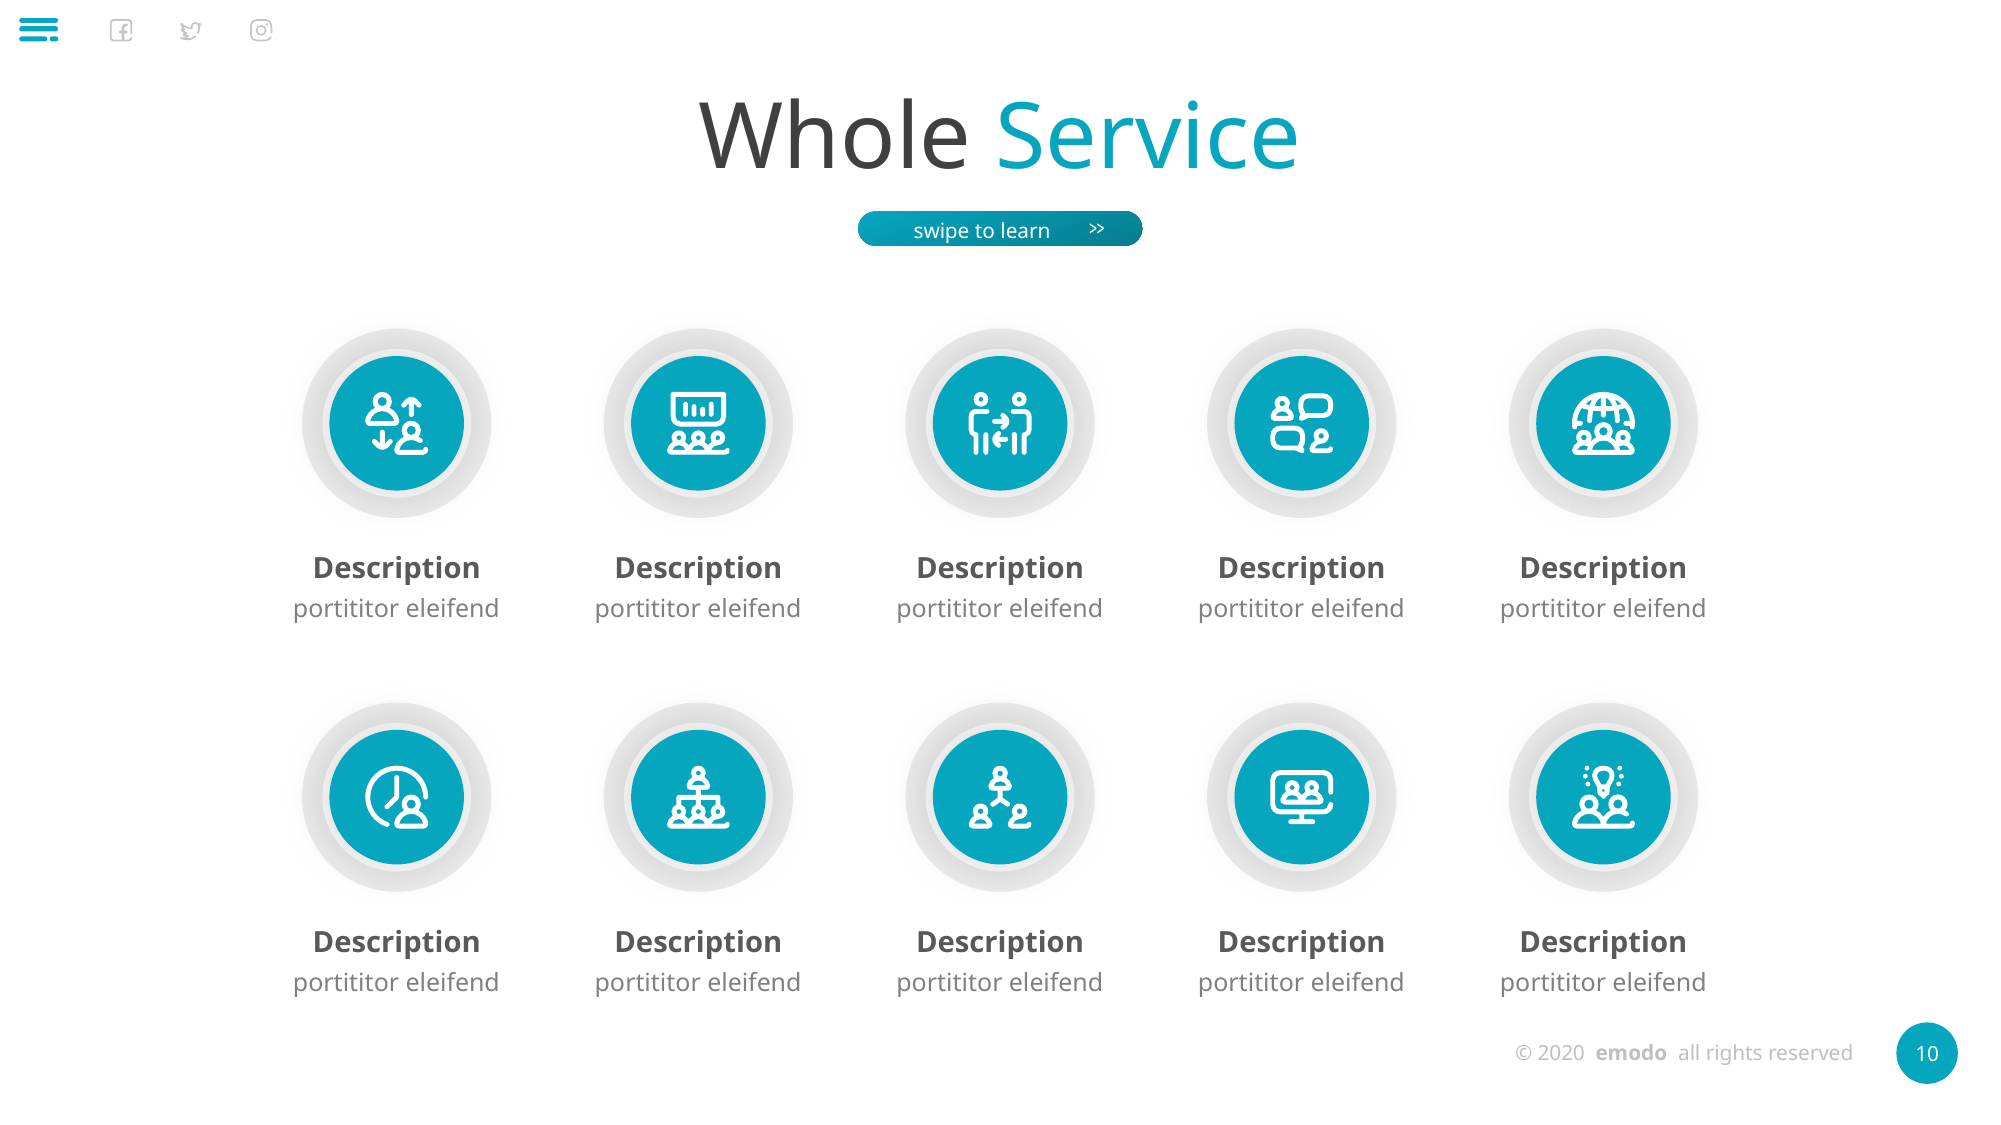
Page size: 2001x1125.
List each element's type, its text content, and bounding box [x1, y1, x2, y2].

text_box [603, 702, 794, 892]
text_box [1196, 531, 1407, 619]
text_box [593, 531, 804, 619]
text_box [895, 531, 1106, 619]
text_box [858, 198, 1143, 247]
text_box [1498, 905, 1709, 992]
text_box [593, 905, 804, 992]
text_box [19, 17, 273, 42]
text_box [291, 905, 502, 992]
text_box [1196, 905, 1407, 992]
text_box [905, 328, 1095, 518]
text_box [603, 328, 794, 518]
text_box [302, 328, 492, 518]
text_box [895, 905, 1106, 992]
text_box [1207, 702, 1397, 892]
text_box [905, 702, 1095, 892]
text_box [1523, 1022, 1958, 1084]
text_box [302, 702, 492, 892]
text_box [1508, 702, 1699, 892]
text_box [1207, 328, 1397, 518]
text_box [1498, 531, 1709, 619]
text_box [291, 531, 502, 619]
text_box Whole Service [691, 76, 1309, 187]
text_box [1508, 328, 1699, 518]
